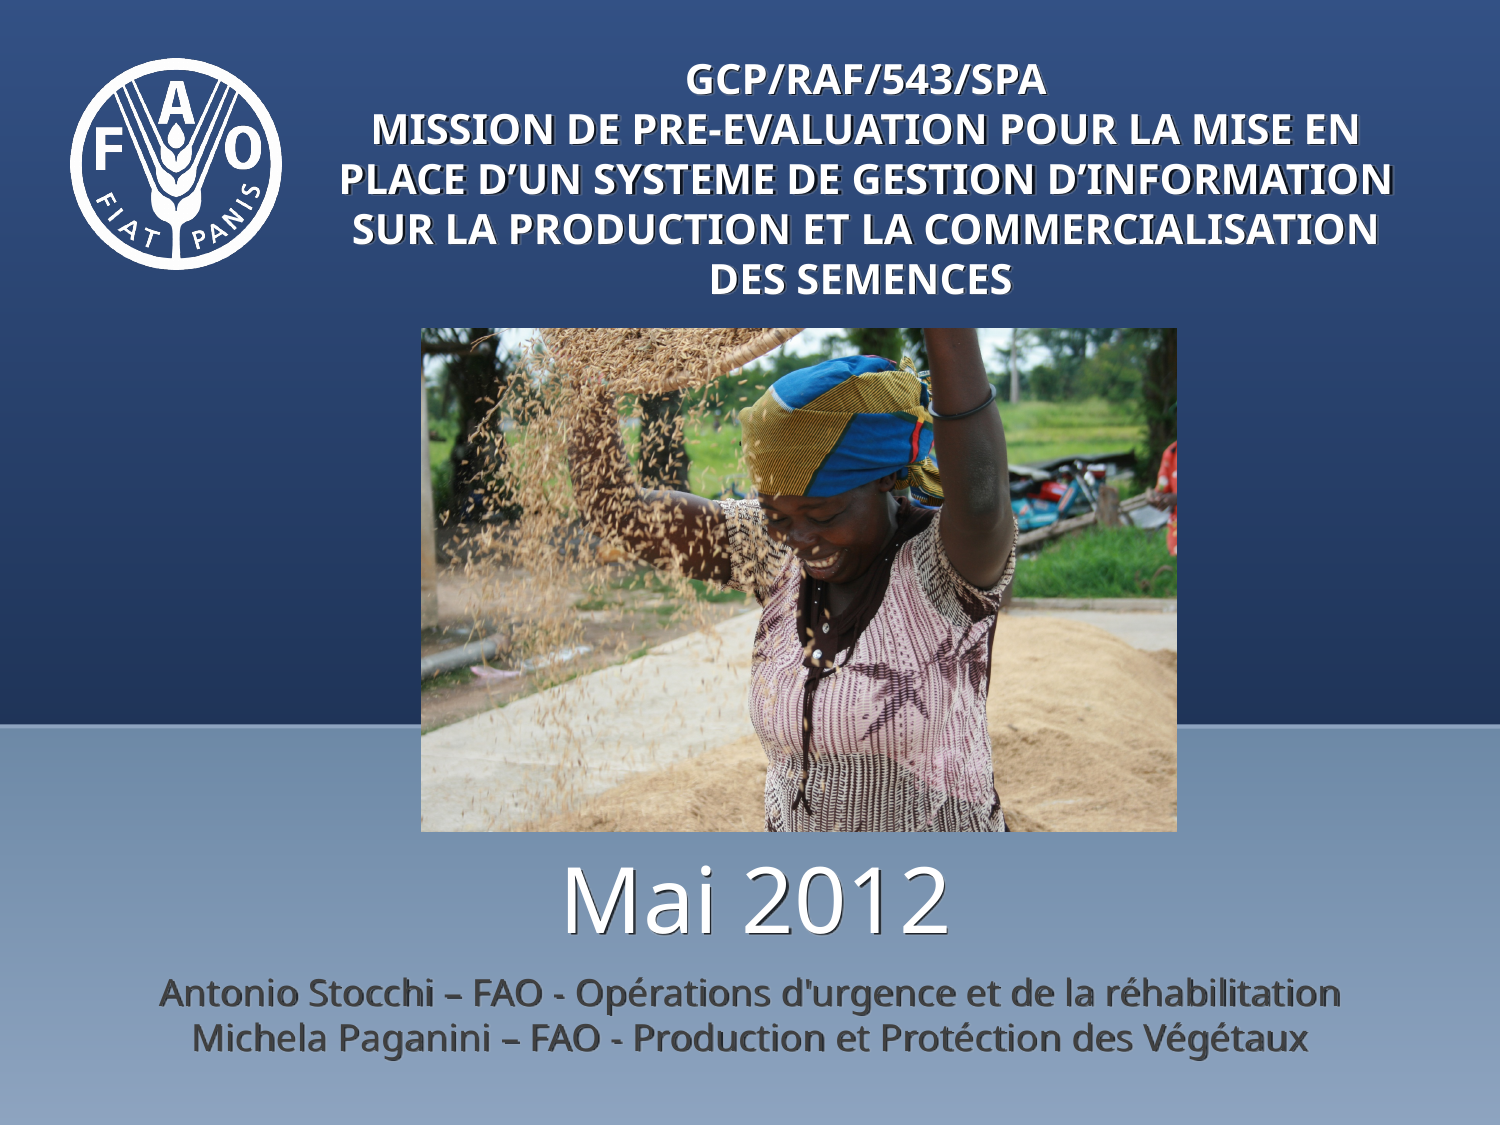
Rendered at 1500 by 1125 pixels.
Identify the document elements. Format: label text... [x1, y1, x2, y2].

title GCP/RAF/543/SPA MISSION DE PRE-EVALUATION POUR LA MISE EN PLACE D’UN SYSTEME DE GESTION D’INFORMATION SUR LA PRODUCTION ET LA COMMERCIALISATION DES SEMENCES [327, 46, 1405, 289]
picture [421, 327, 1177, 832]
text_box Antonio Stocchi – FAO - Opérations d'urgence et de la réhabilitation Michela Paganini – FAO - Production et Protéction des Végétaux [0, 925, 1500, 1102]
subtitle Mai 2012 [81, 808, 1431, 925]
